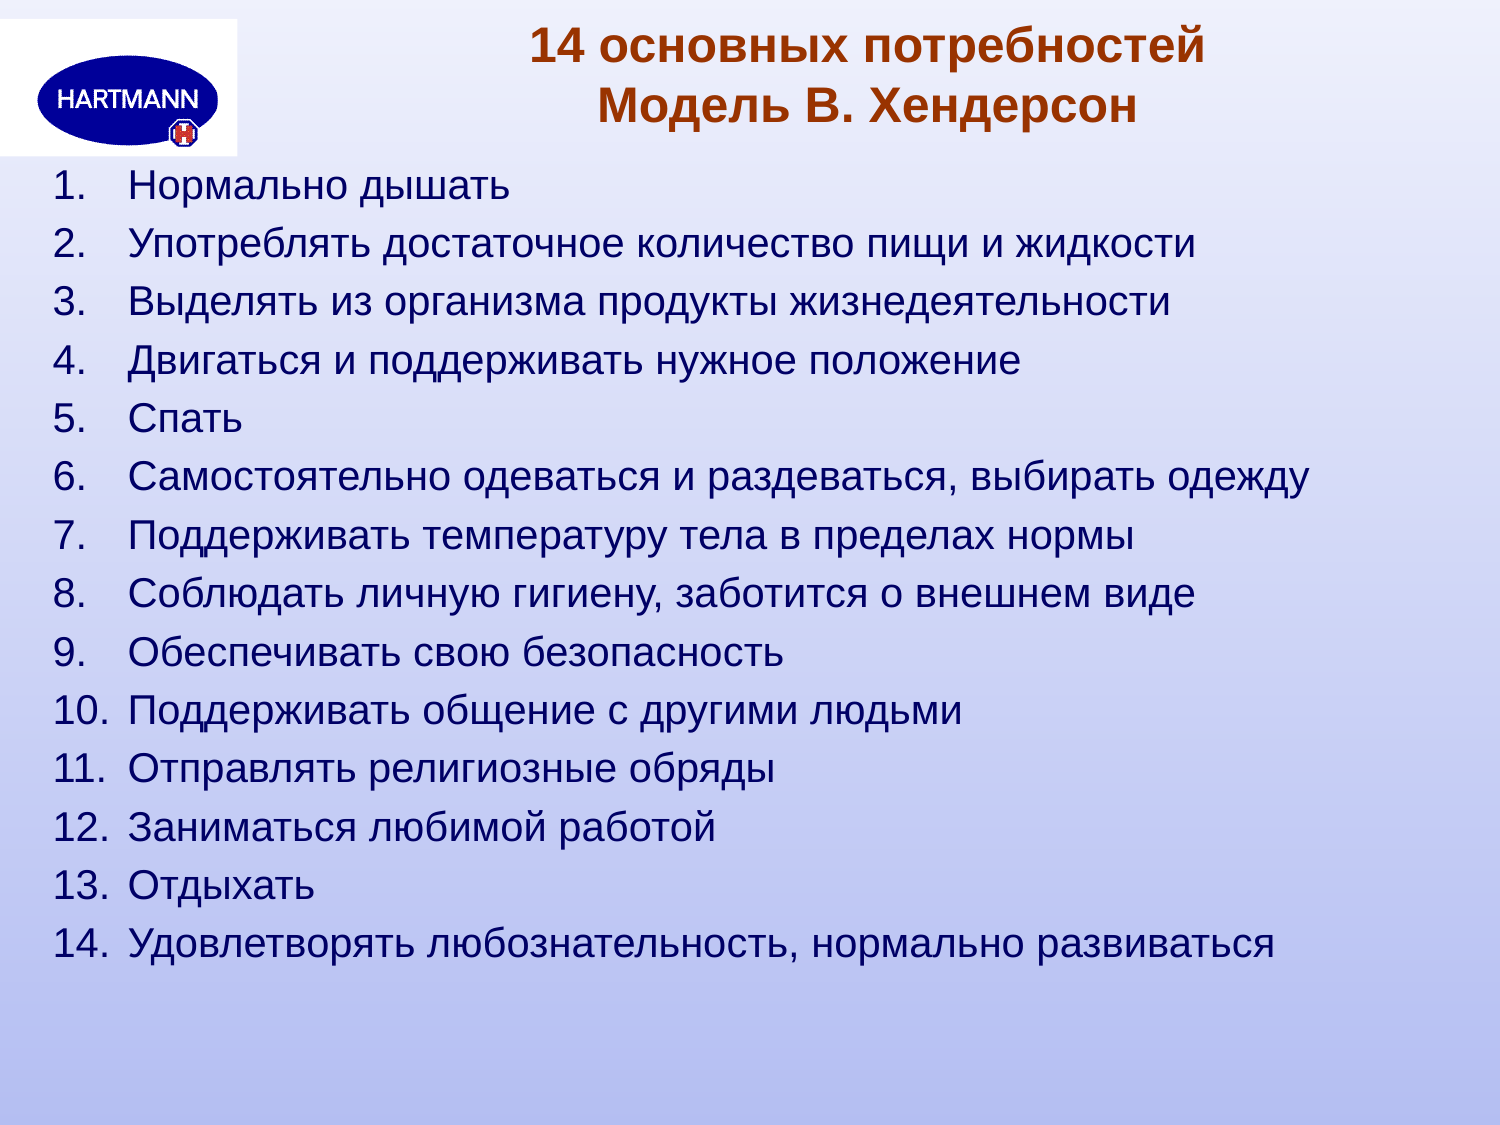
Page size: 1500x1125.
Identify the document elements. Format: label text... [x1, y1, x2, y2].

title 14 основных потребностей Модель В. Хендерсон [285, 0, 1451, 145]
list Нормально дышать Употреблять достаточное количество пищи и жидкости Выделять из организма продукты жизнедеятельности Двигаться и поддерживать нужное положение Спать Самостоятельно одеваться и раздеваться, выбирать одежду Поддерживать температуру тела в пределах нормы Соблюдать личную гигиену, заботится о внешнем виде Обеспечивать свою безопасность Поддерживать общение с другими людьми Отправлять религиозные обряды Заниматься любимой работой Отдыхать Удовлетворять любознательность, нормально развиваться [37, 149, 1396, 1044]
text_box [0, 18, 238, 157]
